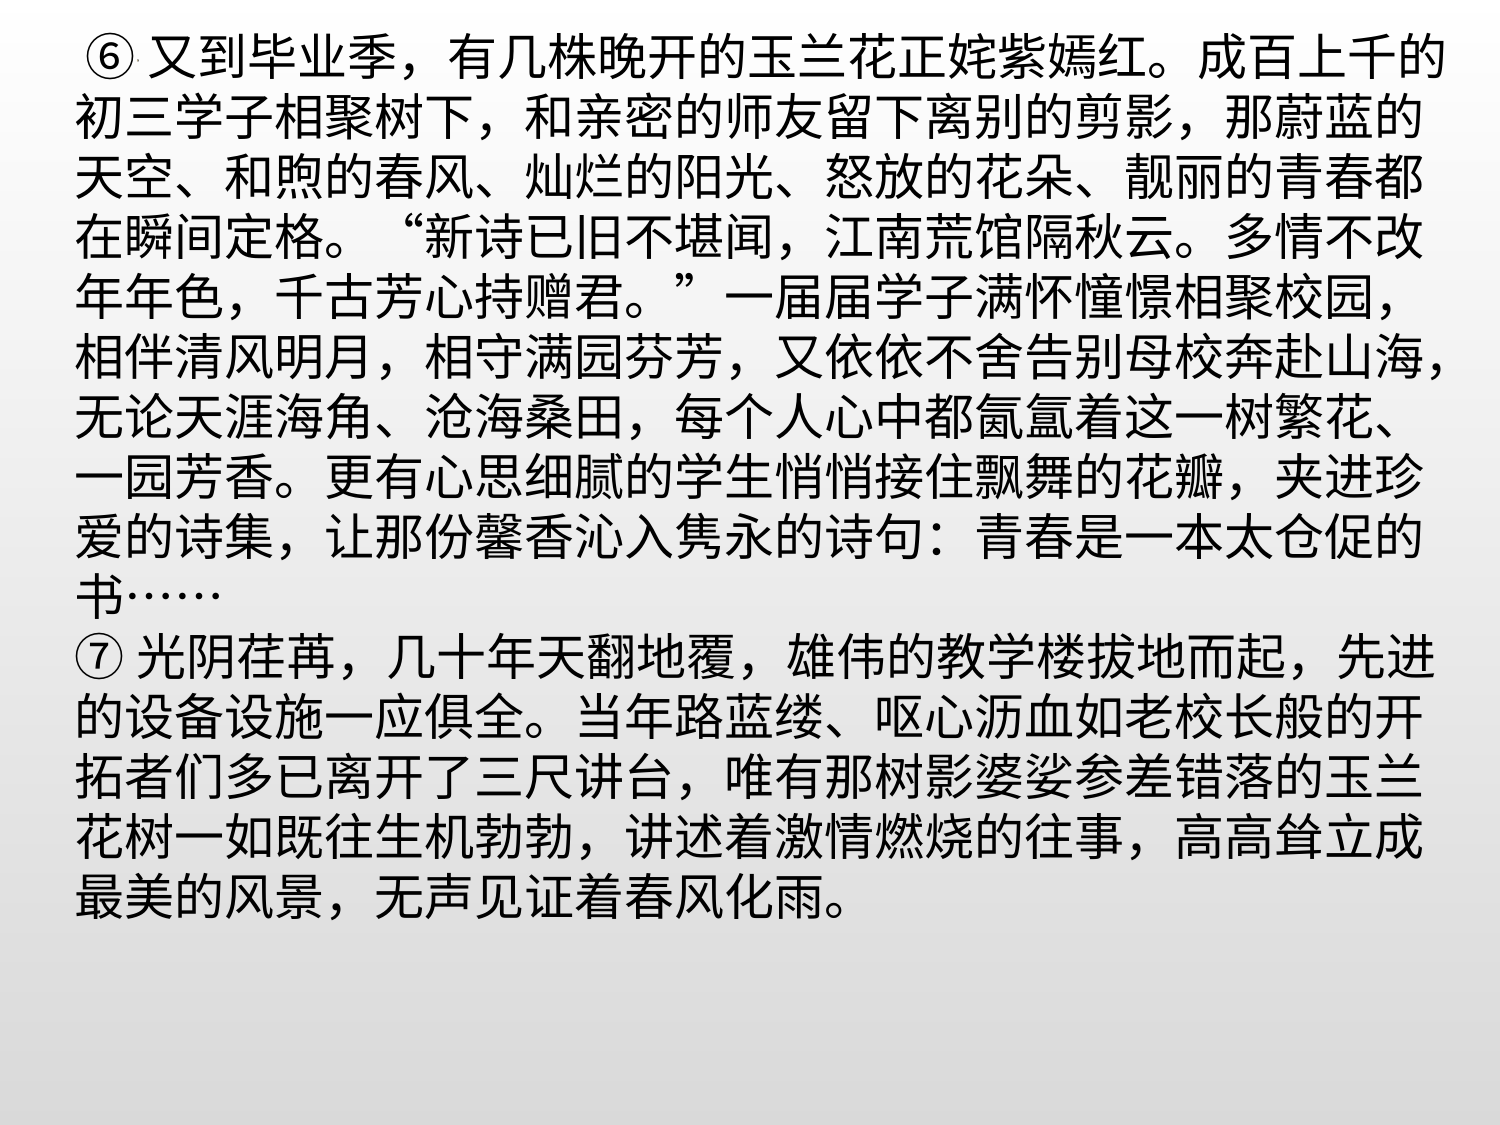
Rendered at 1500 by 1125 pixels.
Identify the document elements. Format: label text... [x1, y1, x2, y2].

text_box ⑥又到毕业季，有几株晚开的玉兰花正姹紫嫣红。成百上千的初三学子相聚树下，和亲密的师友留下离别的剪影，那蔚蓝的天空、和煦的春风、灿烂的阳光、怒放的花朵、靓丽的青春都在瞬间定格。“新诗已旧不堪闻，江南荒馆隔秋云。多情不改年年色，千古芳心持赠君。”一届届学子满怀憧憬相聚校园，相伴清风明月，相守满园芬芳，又依依不舍告别母校奔赴山海，无论天涯海角、沧海桑田，每个人心中都氤氲着这一树繁花、一园芳香。更有心思细腻的学生悄悄接住飘舞的花瓣，夹进珍爱的诗集，让那份馨香沁入隽永的诗句：青春是一本太仓促的书…… ⑦光阴荏苒，几十年天翻地覆，雄伟的教学楼拔地而起，先进的设备设施一应俱全。当年路蓝缕、呕心沥血如老校长般的开拓者们多已离开了三尺讲台，唯有那树影婆娑参差错落的玉兰花树一如既往生机勃勃，讲述着激情燃烧的往事，高高耸立成最美的风景，无声见证着春风化雨。 [59, 18, 1469, 933]
